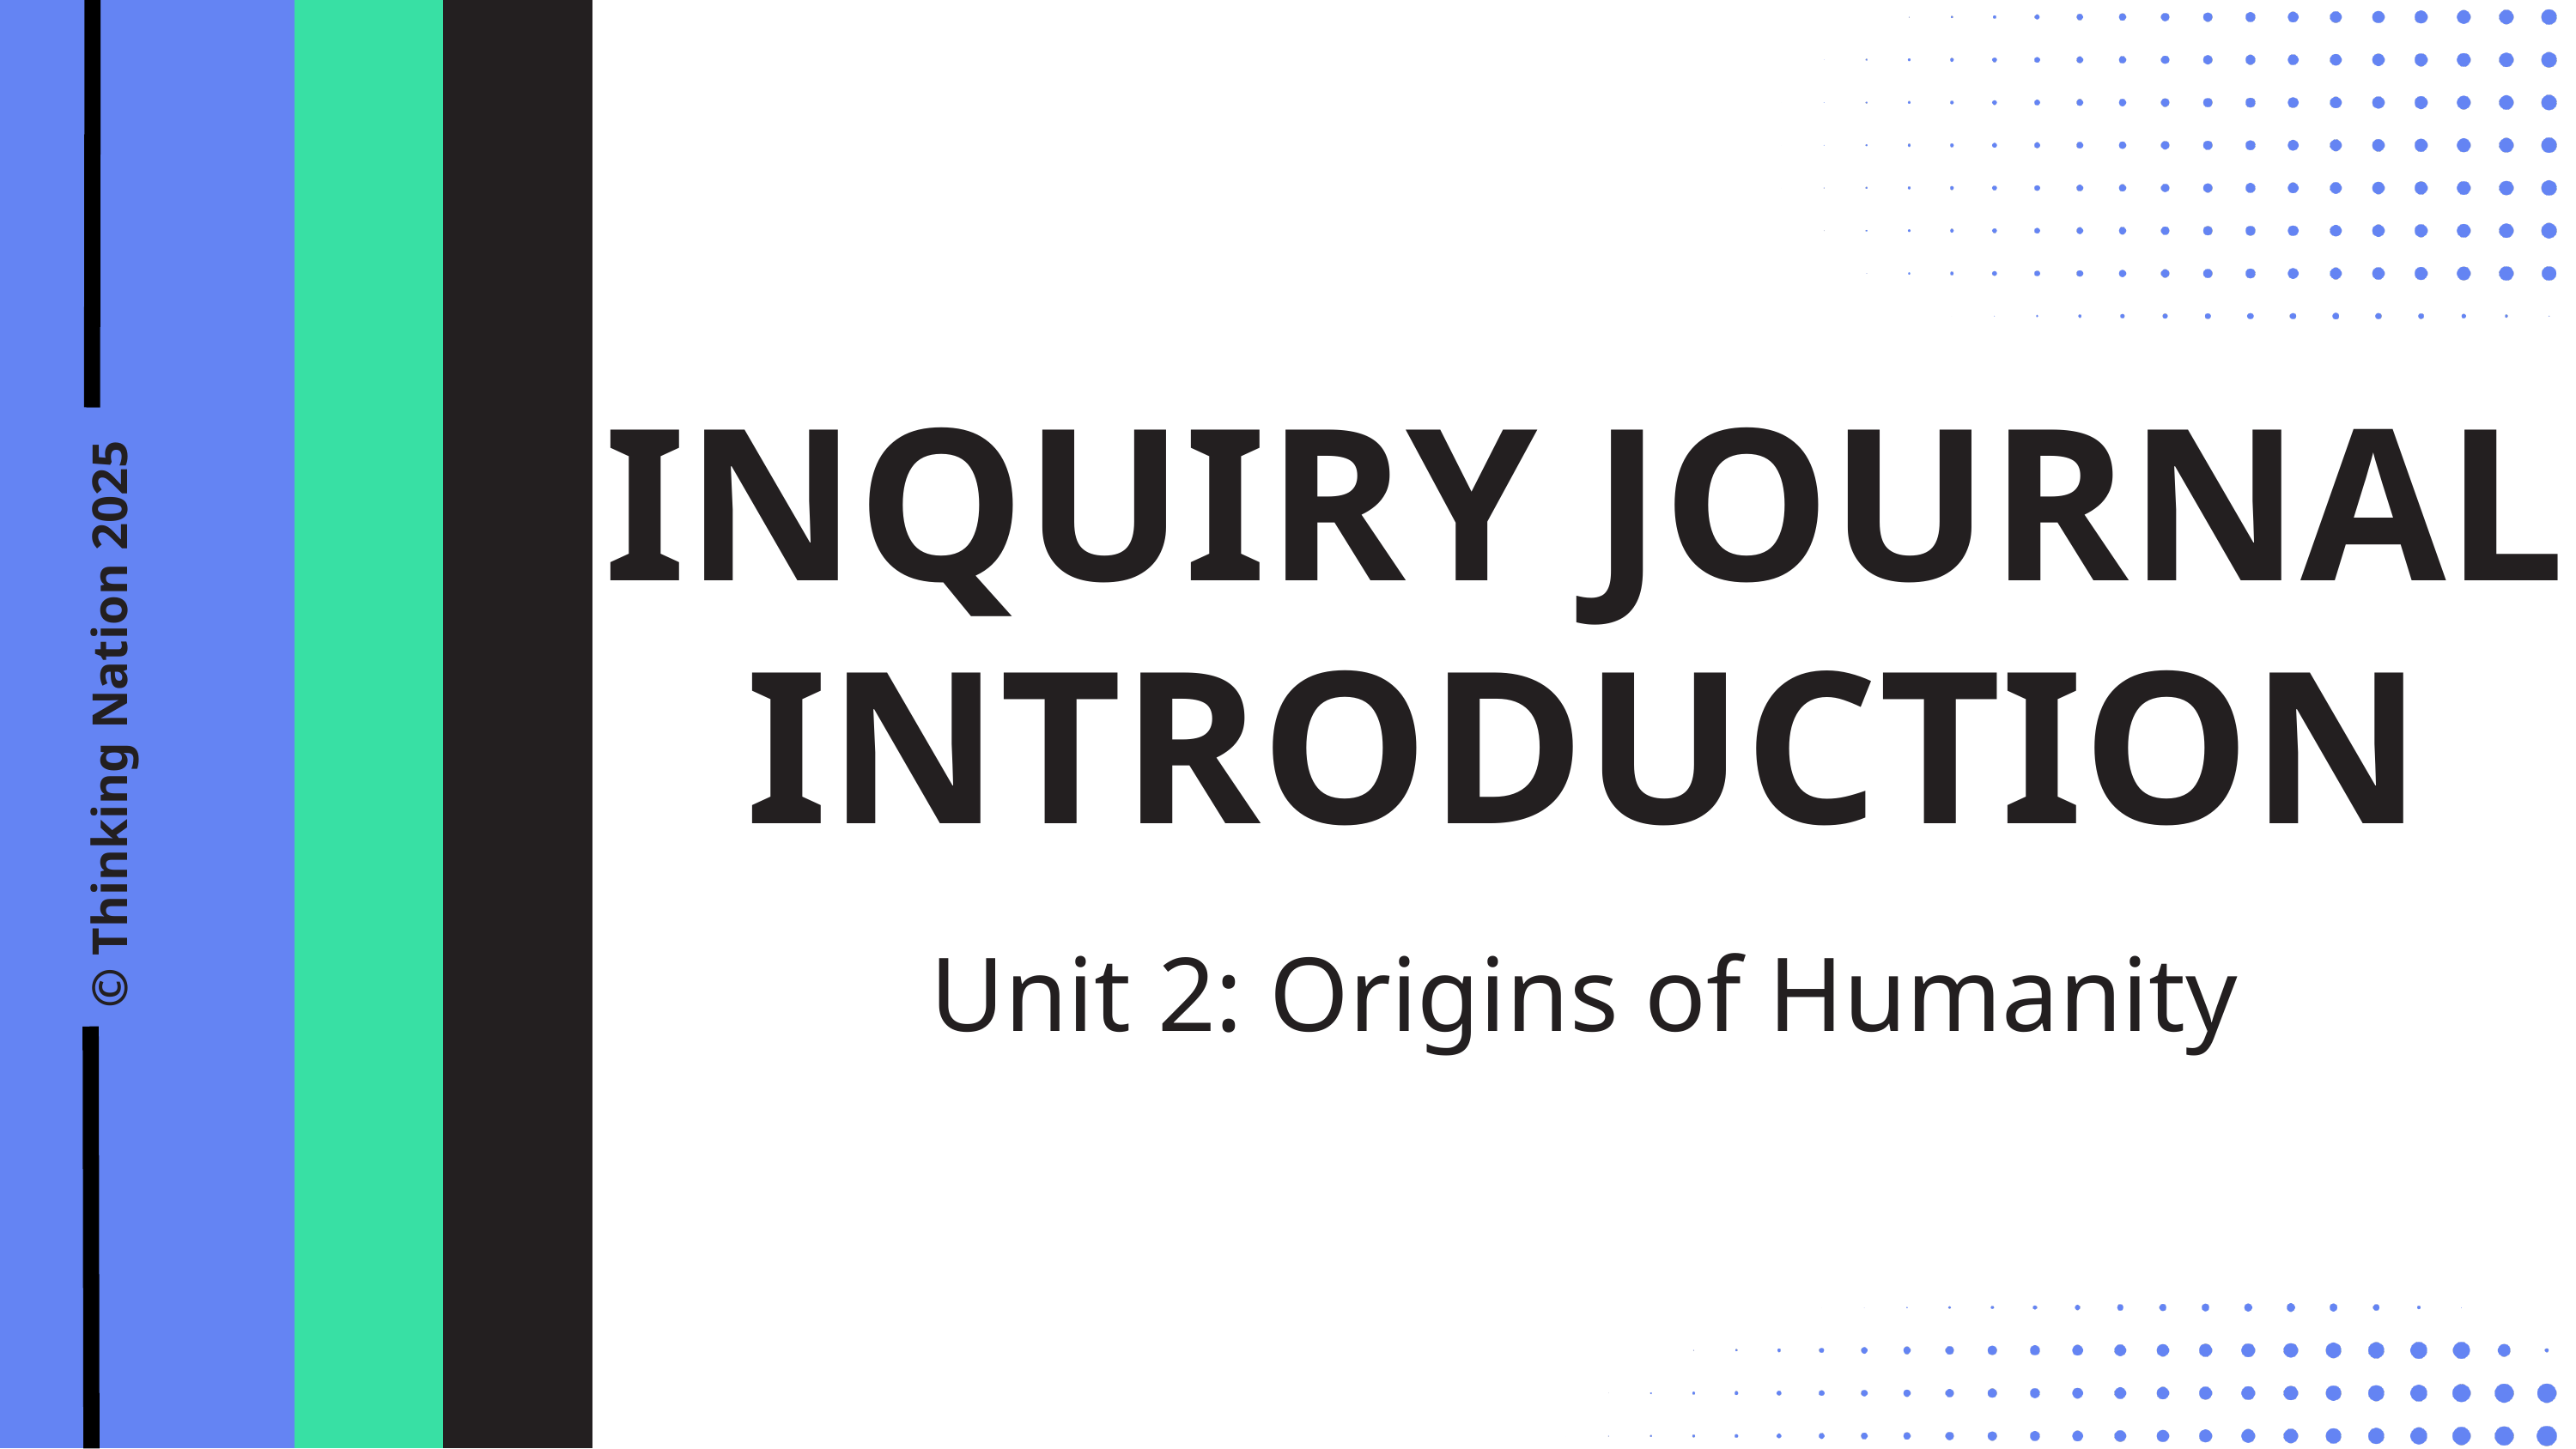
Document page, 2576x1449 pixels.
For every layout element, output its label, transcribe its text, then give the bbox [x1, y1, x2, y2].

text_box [0, 0, 593, 1449]
text_box [1781, 0, 2576, 319]
text_box Unit 2: Origins of Humanity [599, 880, 2576, 1052]
text_box [1565, 1303, 2576, 1449]
text_box INQUIRY JOURNAL INTRODUCTION [599, 385, 2576, 873]
